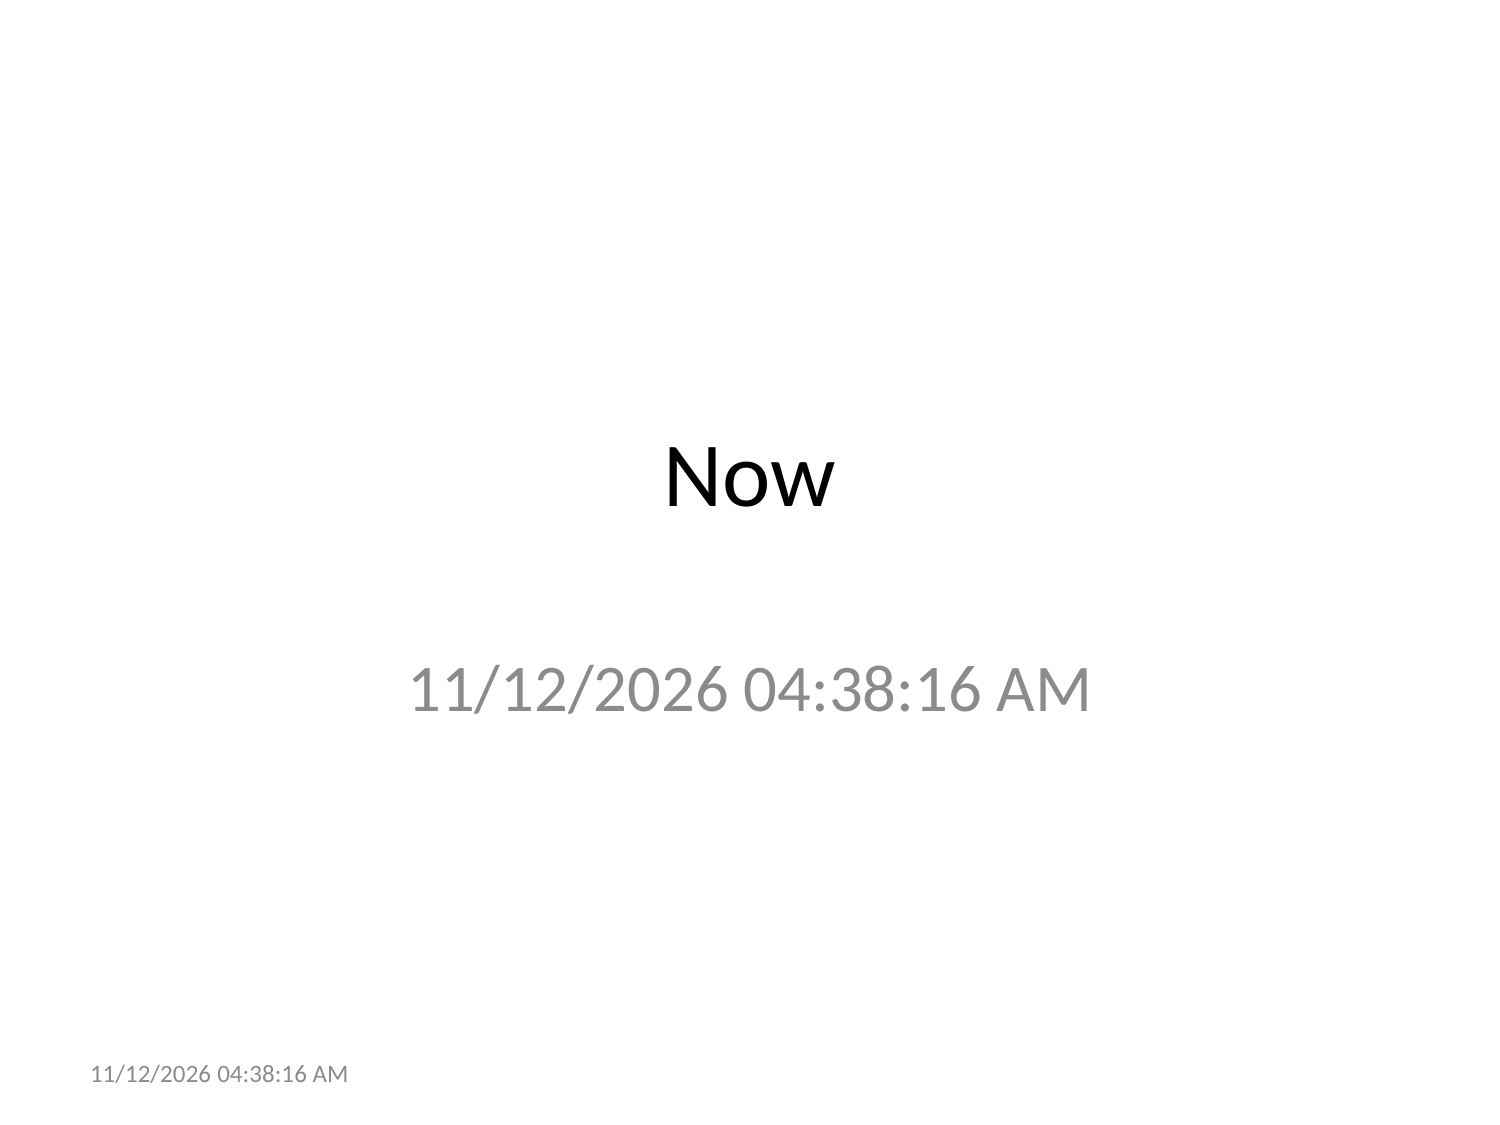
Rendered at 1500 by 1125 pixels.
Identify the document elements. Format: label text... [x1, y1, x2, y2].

title Now [112, 349, 1388, 591]
subtitle 2011-12-19 10:20:04 AM [225, 637, 1275, 925]
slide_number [75, 1042, 425, 1103]
